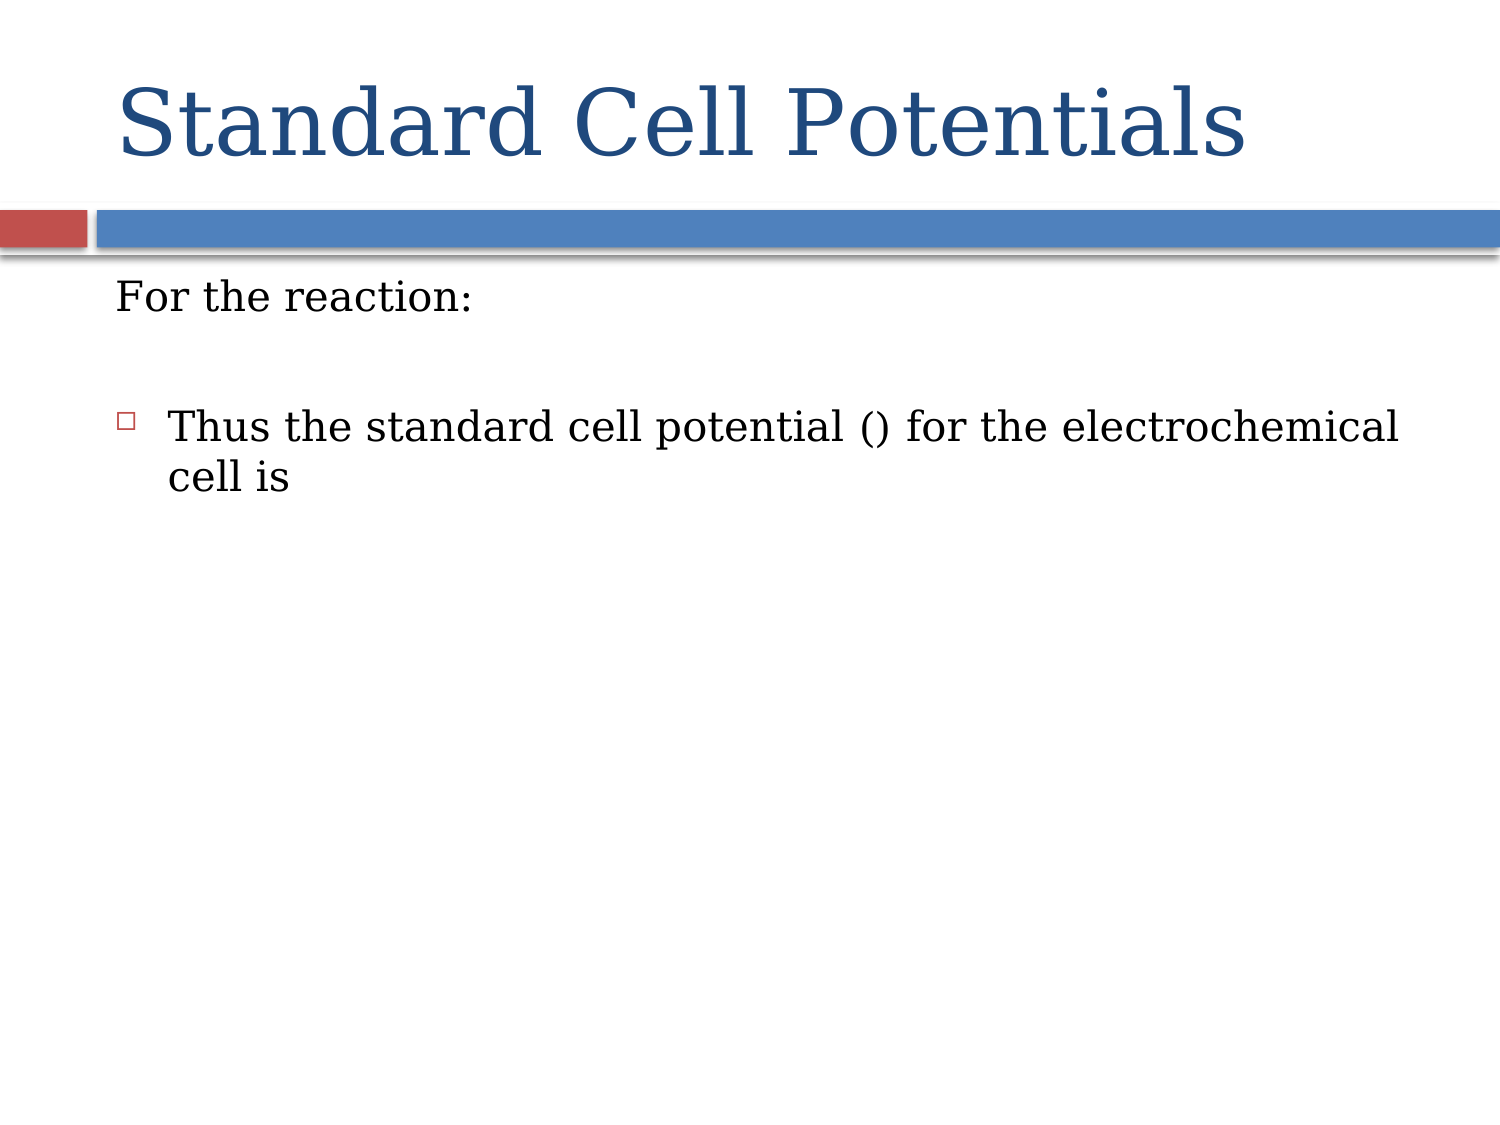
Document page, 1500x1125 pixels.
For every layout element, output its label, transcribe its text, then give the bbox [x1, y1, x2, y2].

title Standard Cell Potentials [100, 37, 1438, 200]
